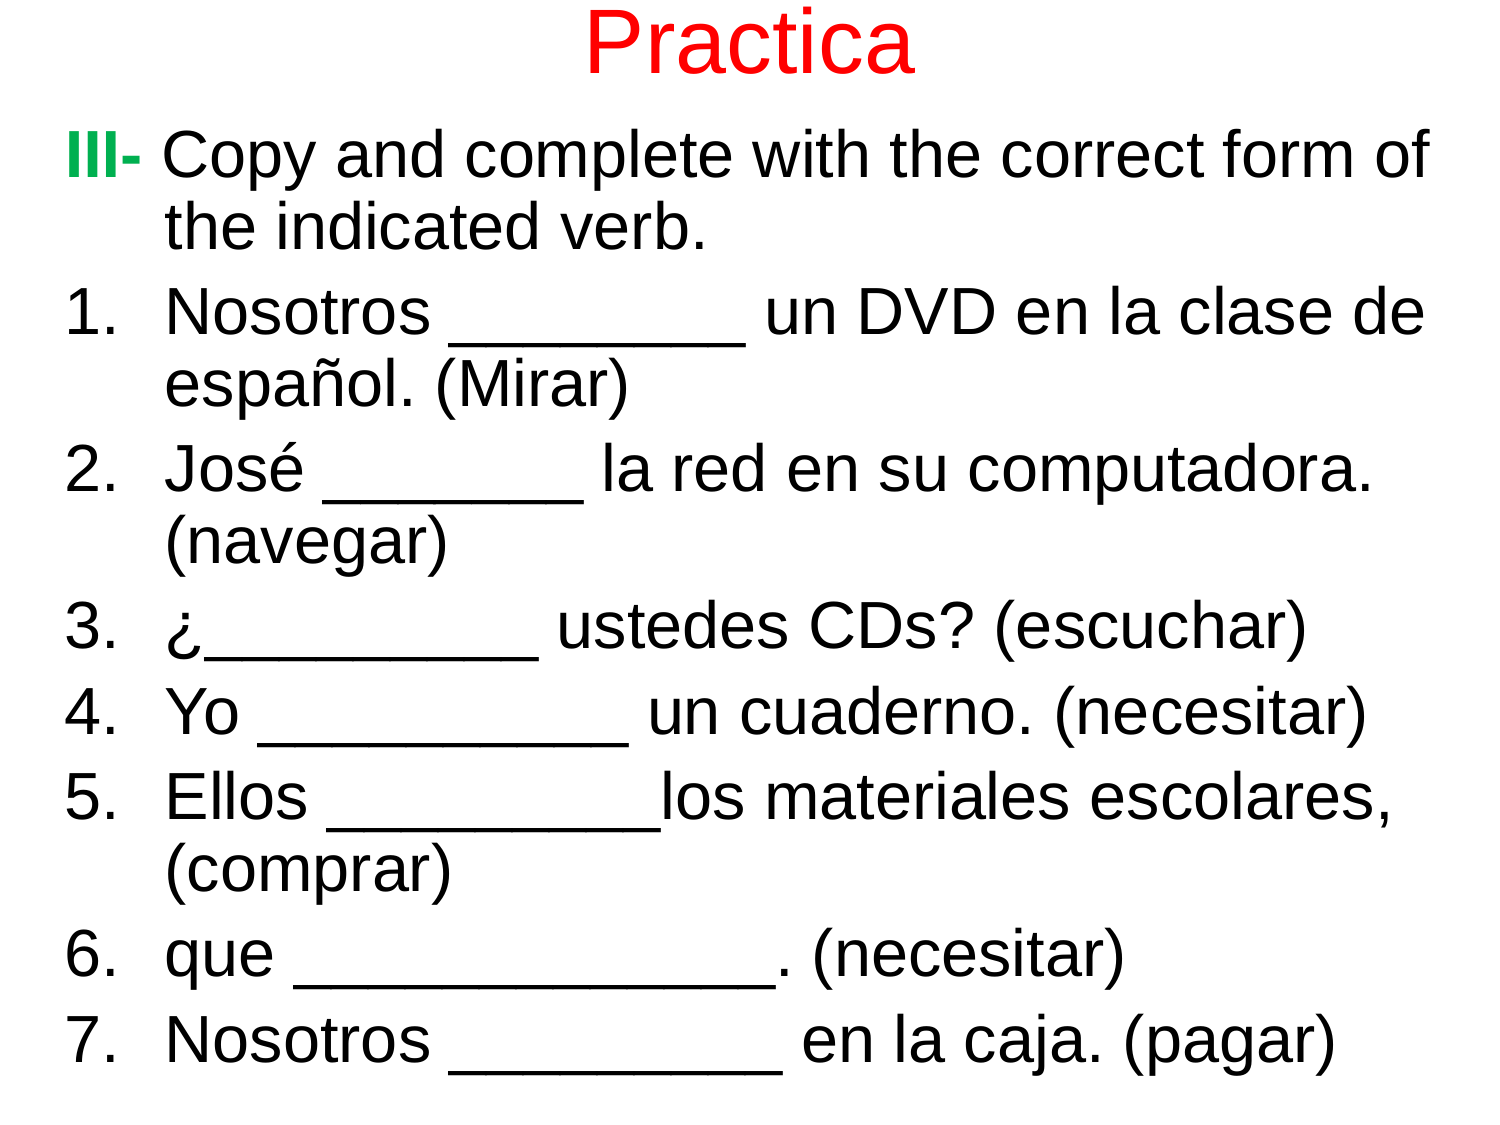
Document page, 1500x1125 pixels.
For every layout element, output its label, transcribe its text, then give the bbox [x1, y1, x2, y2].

text_box III- Copy and complete with the correct form of the indicated verb. Nosotros ________ un DVD en la clase de español. (Mirar) José _______ la red en su computadora. (navegar) ¿_________ ustedes CDs? (escuchar) Yo __________ un cuaderno. (necesitar) Ellos _________los materiales escolares, (comprar) que _____________. (necesitar) Nosotros _________ en la caja. (pagar) [49, 112, 1463, 1125]
text_box Practica [74, 0, 1425, 112]
